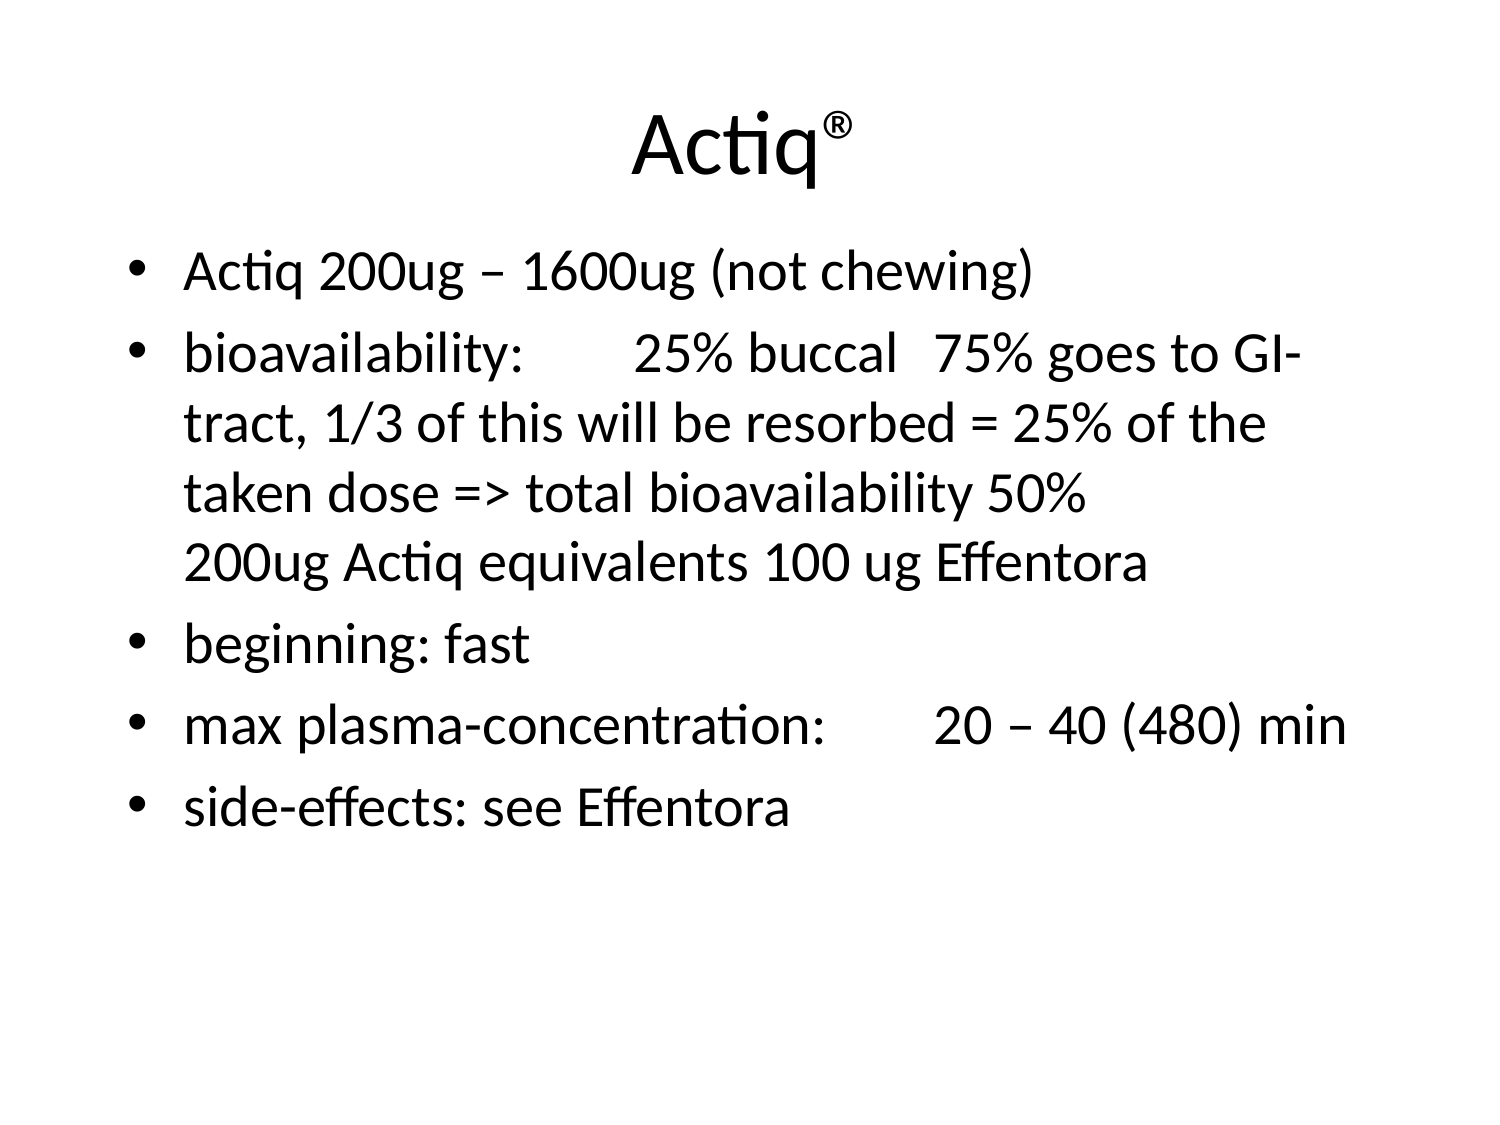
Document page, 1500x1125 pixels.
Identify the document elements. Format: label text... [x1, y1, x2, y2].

list Actiq 200ug – 1600ug (not chewing) bioavailability: 25% buccal 75% goes to GI-tract, 1/3 of this will be resorbed = 25% of the taken dose => total bioavailability 50% 200ug Actiq equivalents 100 ug Effentora beginning: fast max plasma-concentration: 20 – 40 (480) min side-effects: see Effentora [112, 224, 1388, 1000]
title Actiq® [112, 62, 1388, 213]
